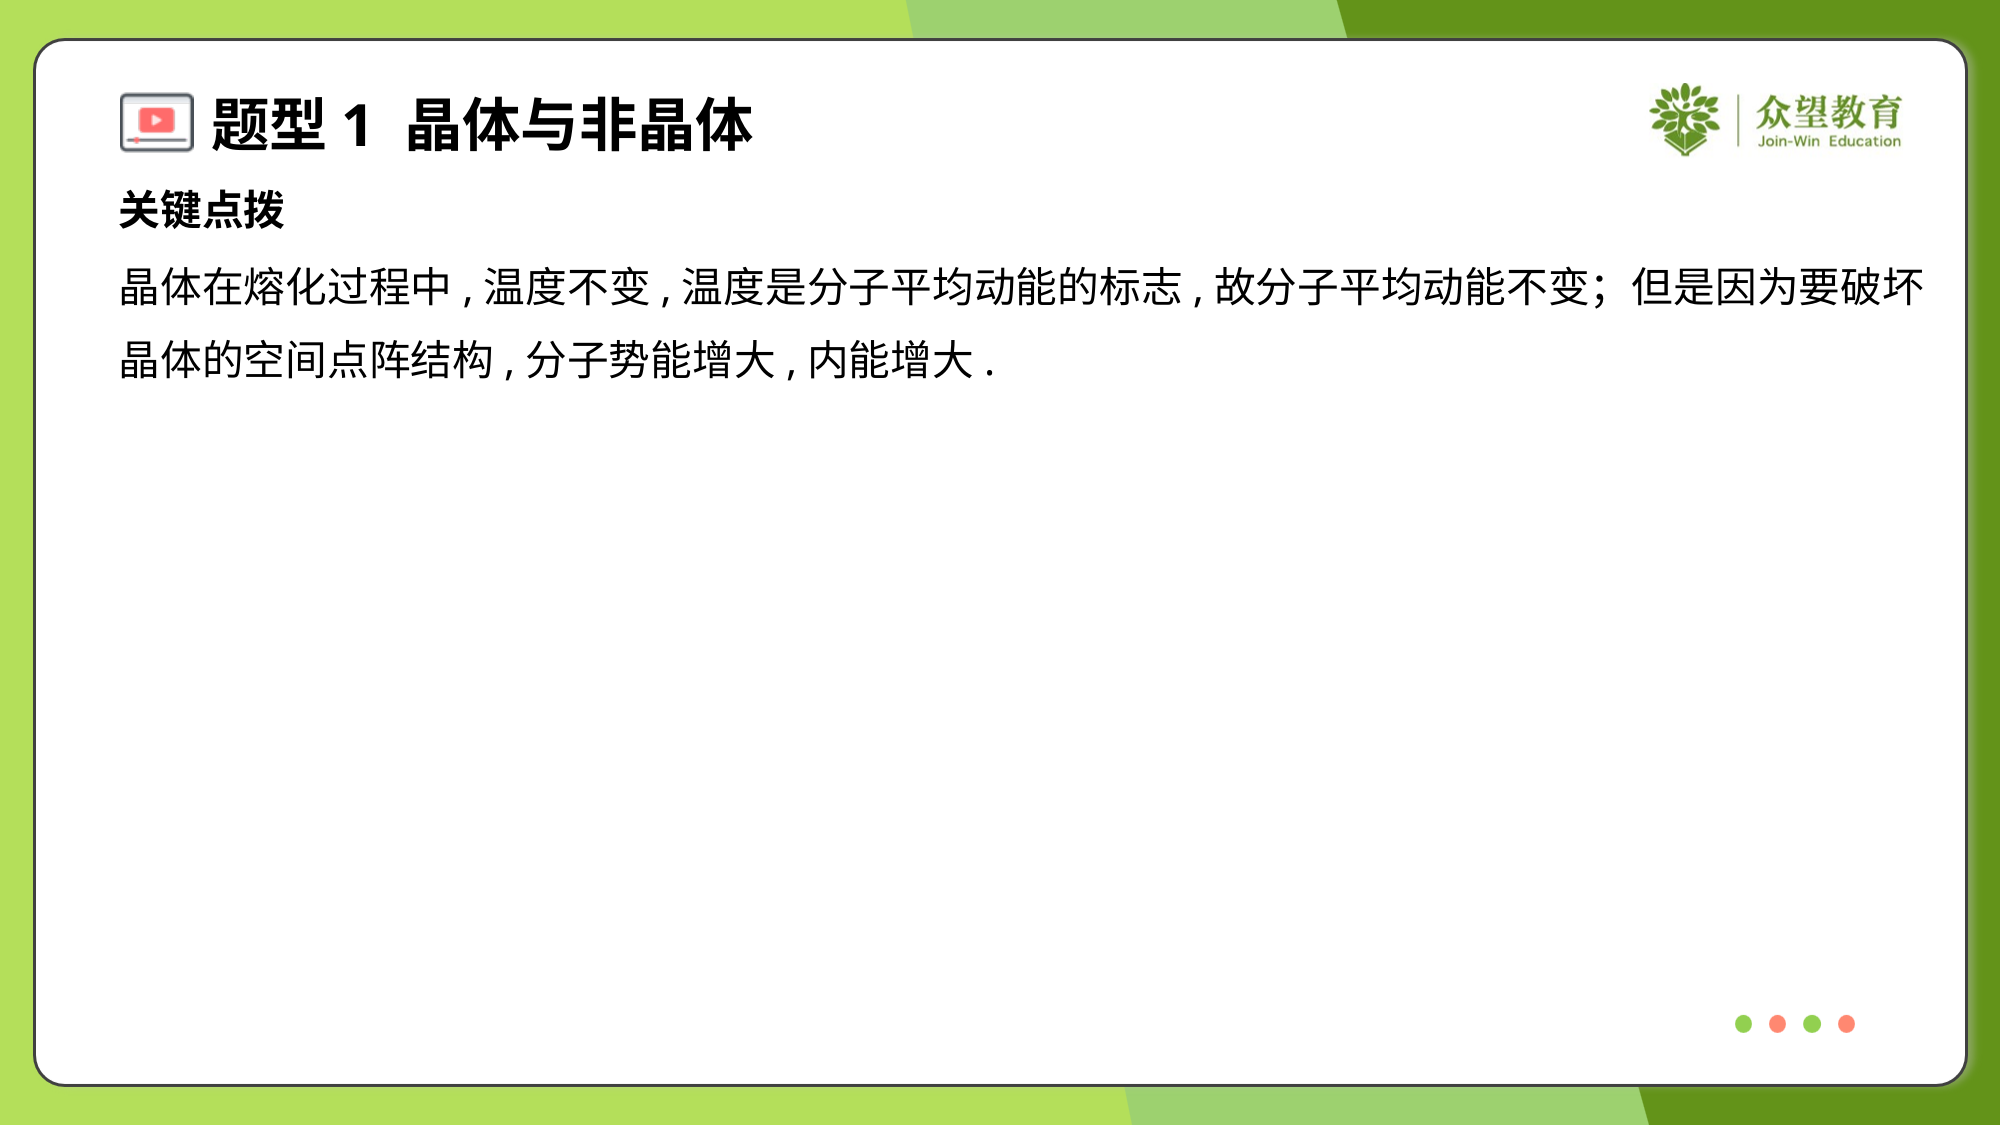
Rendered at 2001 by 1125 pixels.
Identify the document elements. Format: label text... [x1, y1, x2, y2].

picture [0, 0, 2000, 1125]
text_box 关键点拨 晶体在熔化过程中,温度不变,温度是分子平均动能的标志,故分子平均动能不变；但是因为要破坏 晶体的空间点阵结构,分子势能增大,内能增大. [118, 158, 1883, 377]
